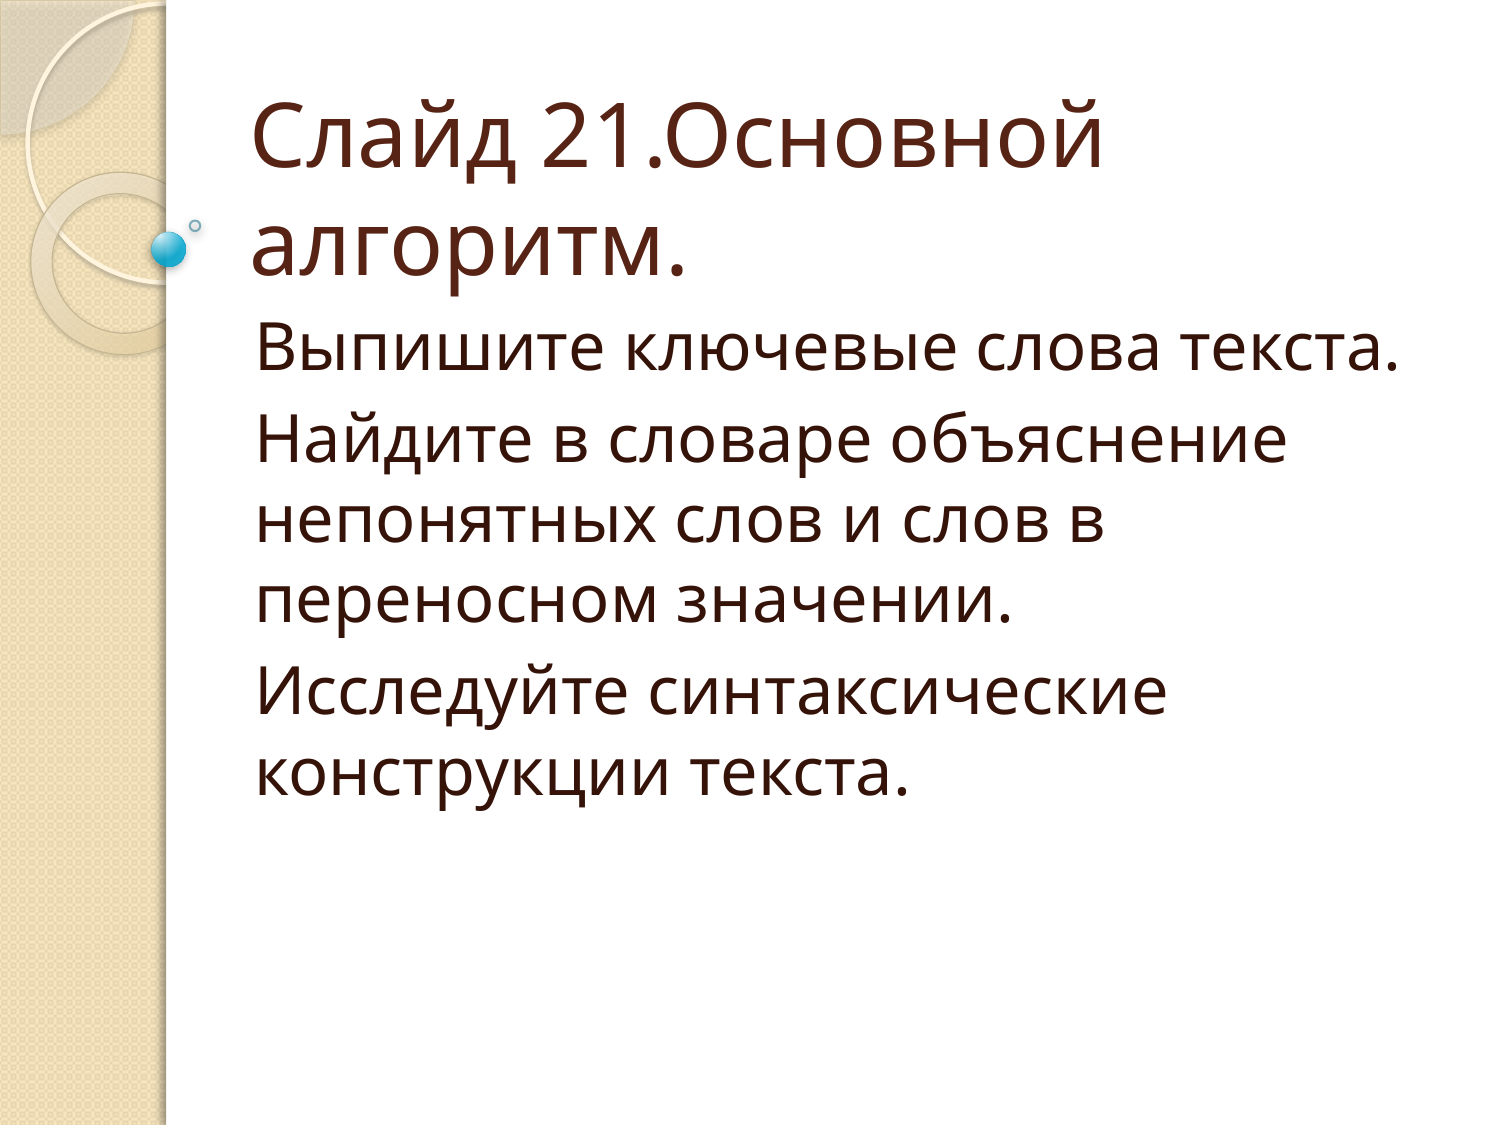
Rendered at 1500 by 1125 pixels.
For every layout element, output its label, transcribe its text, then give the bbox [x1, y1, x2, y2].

subtitle Выпишите ключевые слова текста. Найдите в словаре объяснение непонятных слов и слов в переносном значении. Исследуйте синтаксические конструкции текста. [234, 303, 1450, 591]
title Слайд 21.Основной алгоритм. [234, 59, 1450, 301]
